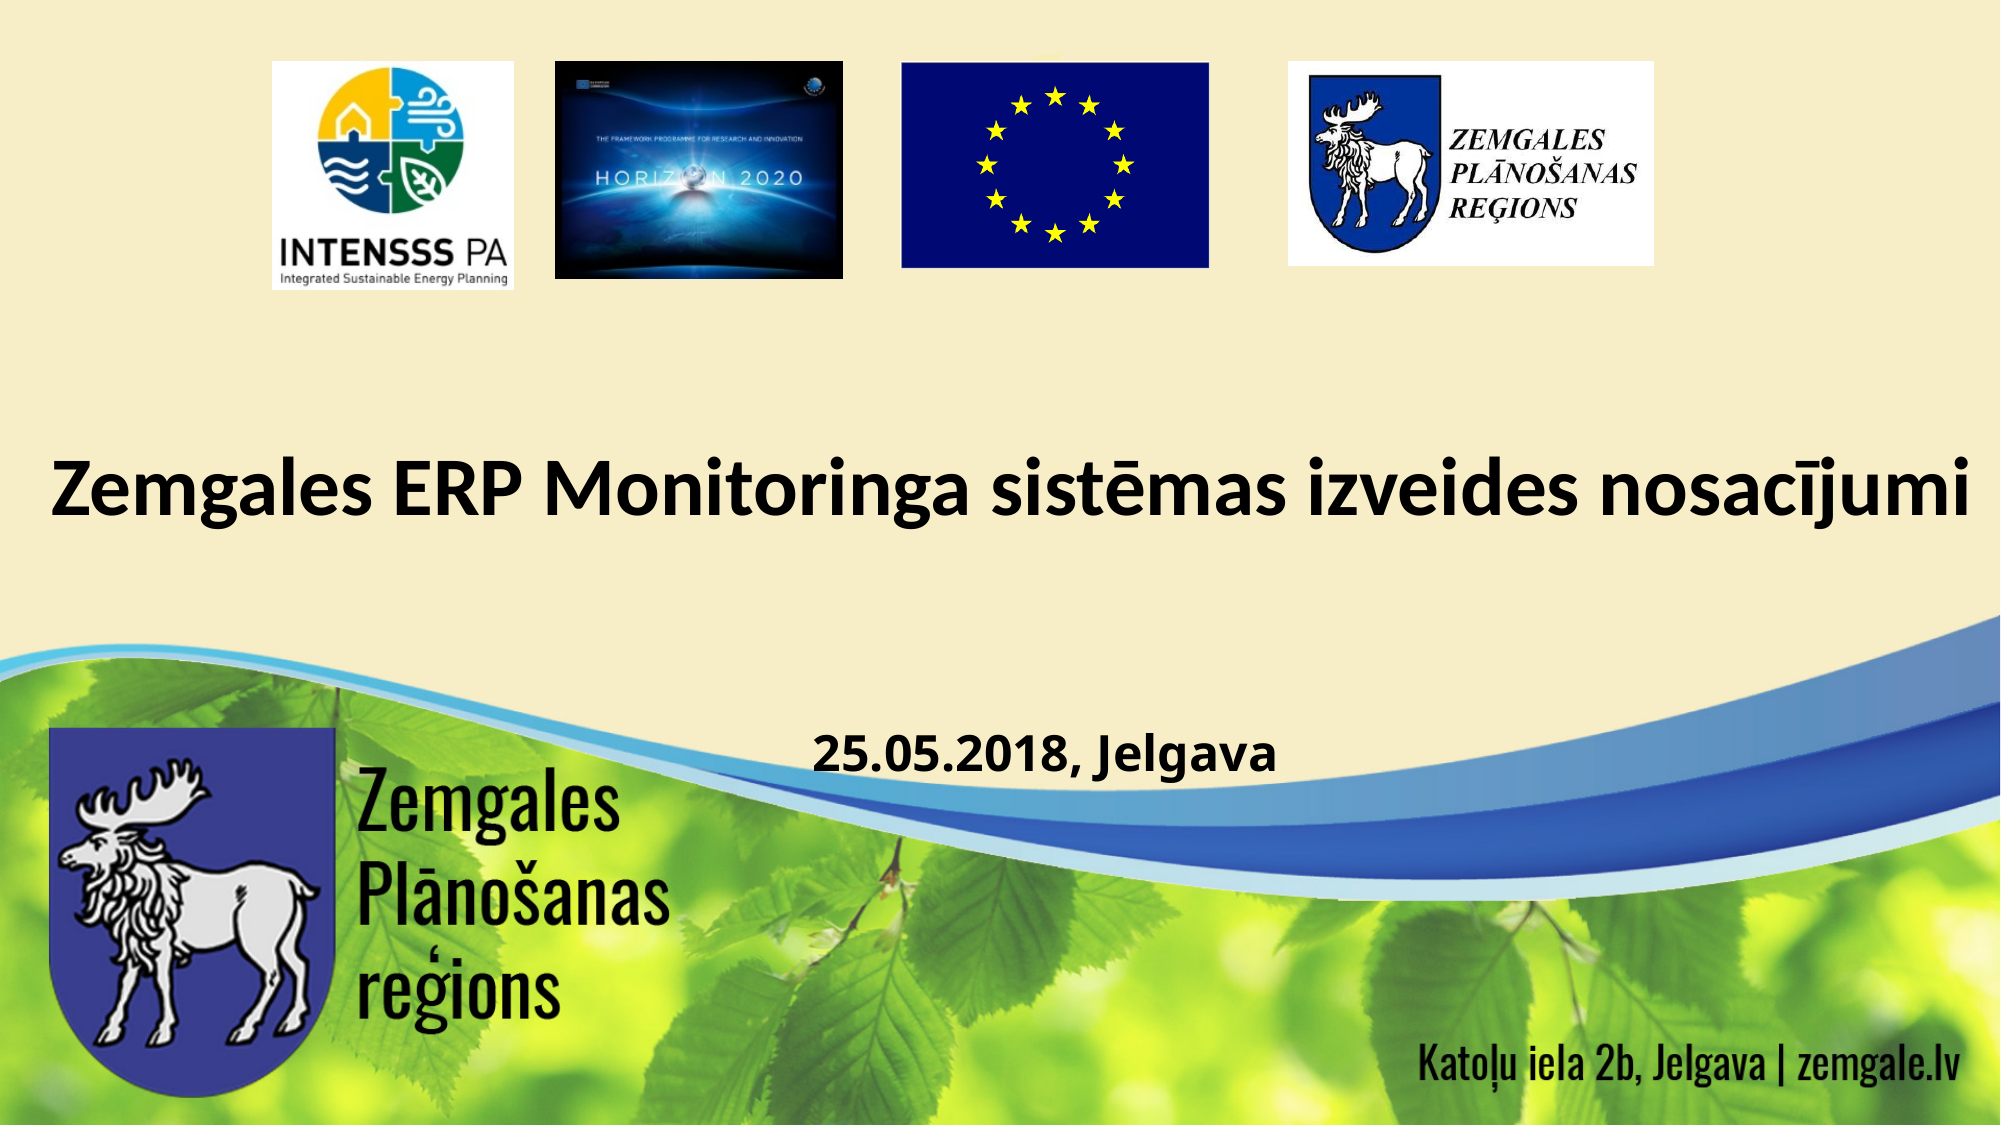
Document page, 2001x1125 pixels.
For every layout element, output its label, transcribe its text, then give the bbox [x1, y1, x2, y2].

text_box Zemgales ERP Monitoringa sistēmas izveides nosacījumi [36, 424, 1989, 539]
picture [0, 0, 2001, 1125]
text_box 25.05.2018, Jelgava [221, 584, 1870, 790]
